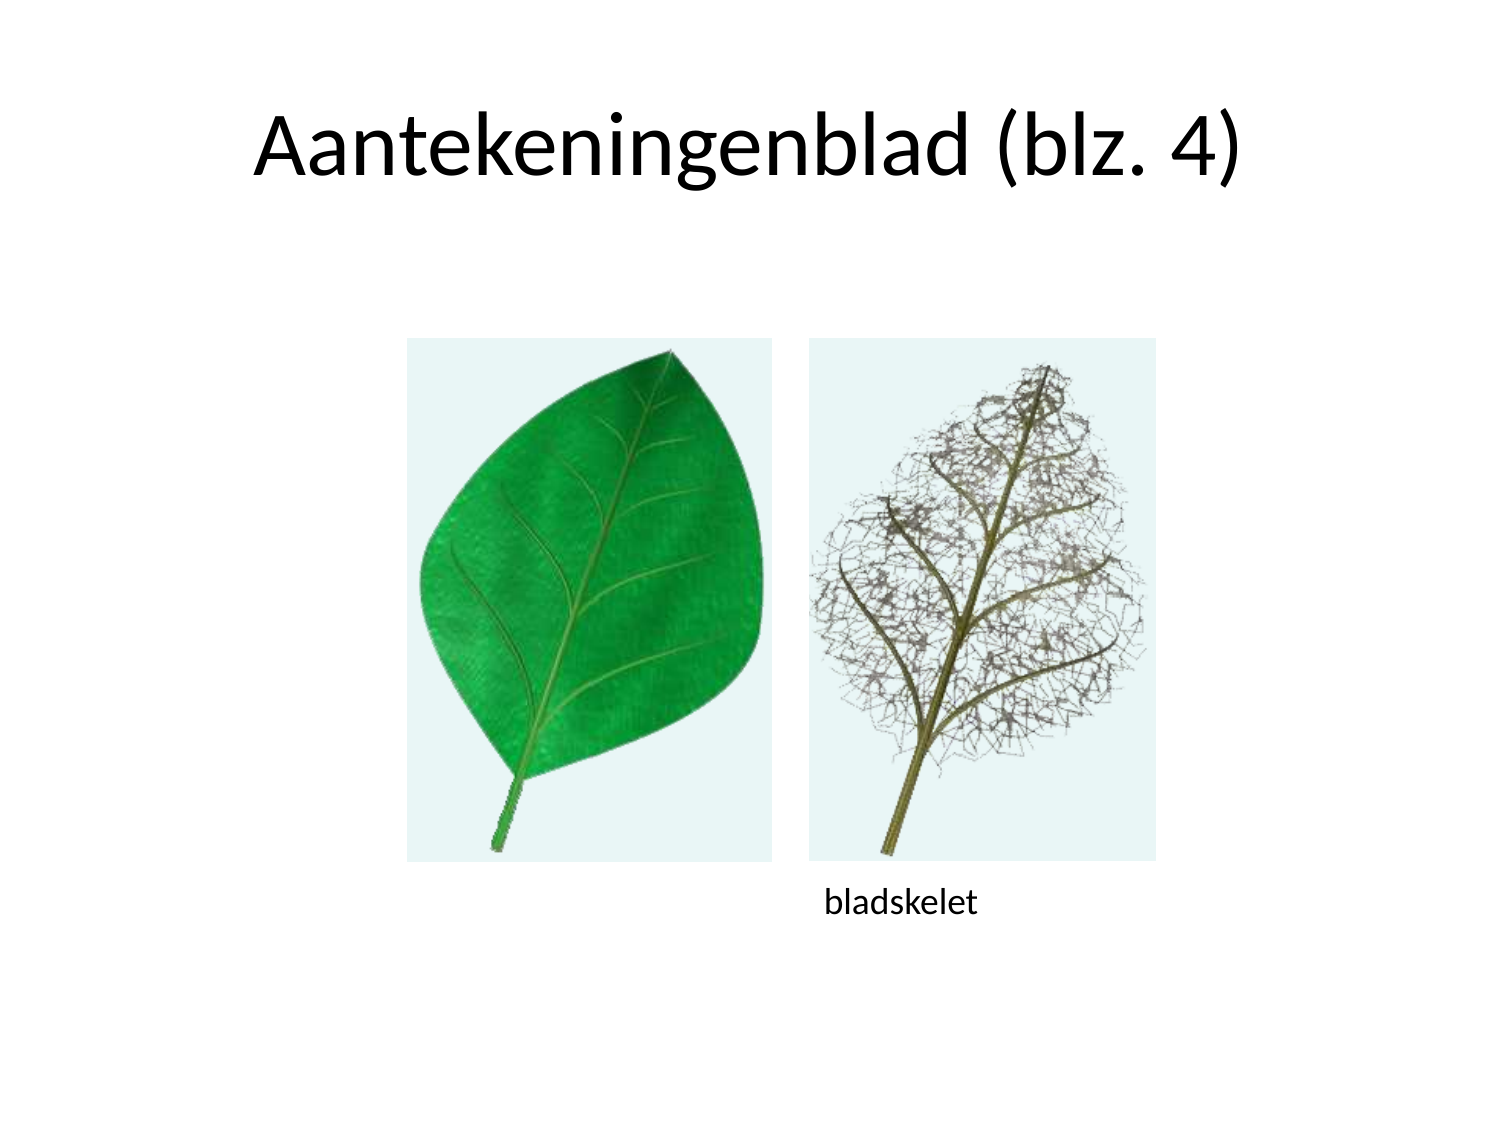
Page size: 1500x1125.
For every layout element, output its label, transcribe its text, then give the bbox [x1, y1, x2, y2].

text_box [407, 337, 772, 862]
title Aantekeningenblad (blz. 4) [75, 45, 1425, 233]
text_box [808, 337, 1157, 861]
text_box bladskelet [809, 869, 1059, 930]
